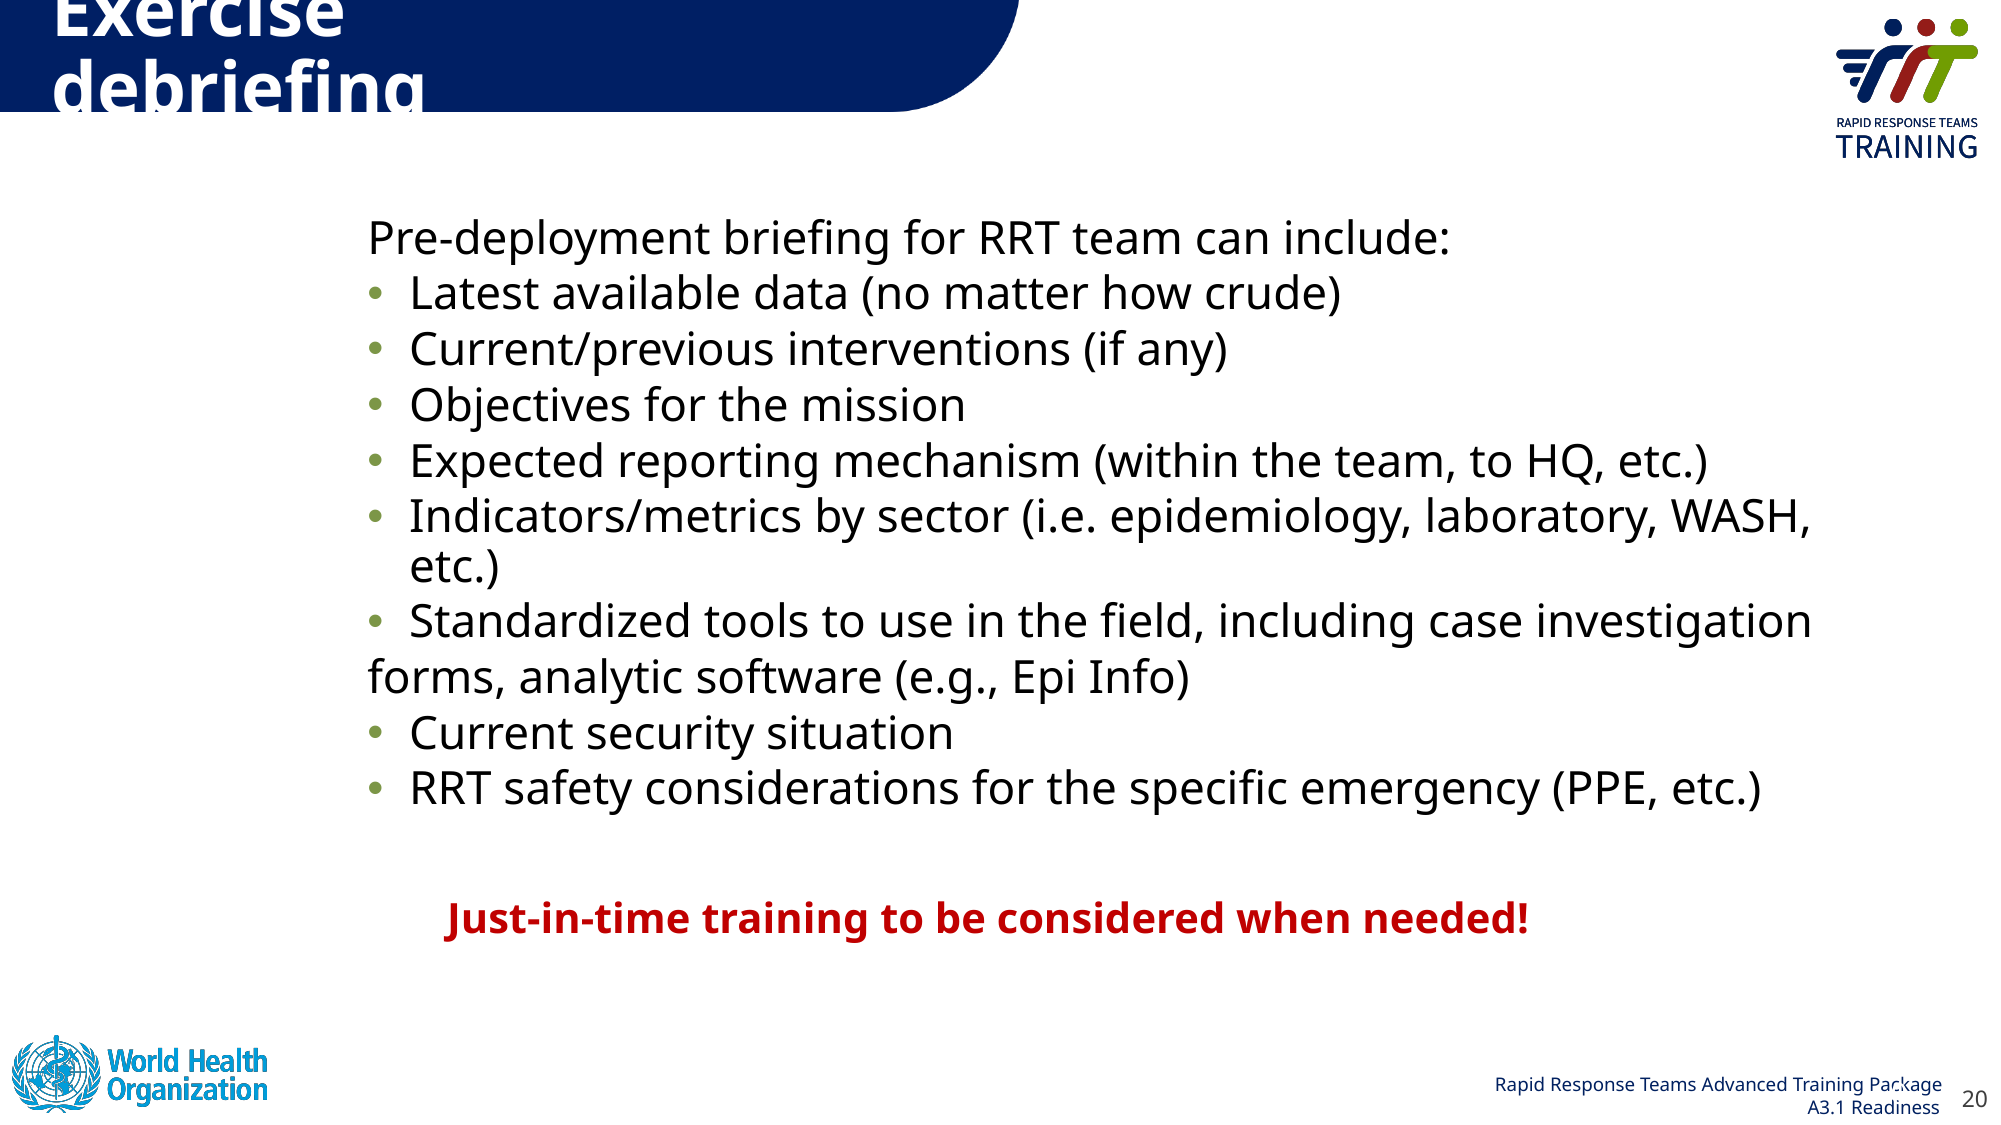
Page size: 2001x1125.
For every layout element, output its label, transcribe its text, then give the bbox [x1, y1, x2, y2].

picture [46, 1056, 54, 1062]
picture [0, 0, 1020, 112]
picture [24, 1054, 36, 1087]
picture [50, 1108, 62, 1113]
title Exercise debriefing [43, 0, 736, 106]
picture [12, 1035, 54, 1068]
list Pre-deployment briefing for RRT team can include: Latest available data (no matter how crude) Current/previous interventions (if any) Objectives for the mission Expected reporting mechanism (within the team, to HQ, etc.) Indicators/metrics by sector (i.e. epidemiology, laboratory, WASH, etc.) Standardized tools to use in the field, including case investigation forms, analytic software (e.g., Epi Info) Current security situation RRT safety considerations for the specific emergency (PPE, etc.) [352, 207, 1876, 971]
picture [30, 1083, 37, 1091]
text_box Just-in-time training to be considered when needed! [352, 883, 1624, 949]
picture [12, 1083, 48, 1113]
picture [71, 1053, 90, 1091]
picture [22, 1062, 26, 1077]
picture [59, 1035, 267, 1113]
picture [34, 1054, 43, 1078]
picture [36, 1088, 78, 1105]
picture [40, 1062, 47, 1070]
slide_number 20 [1882, 1037, 1930, 1092]
picture [1835, 19, 1978, 167]
